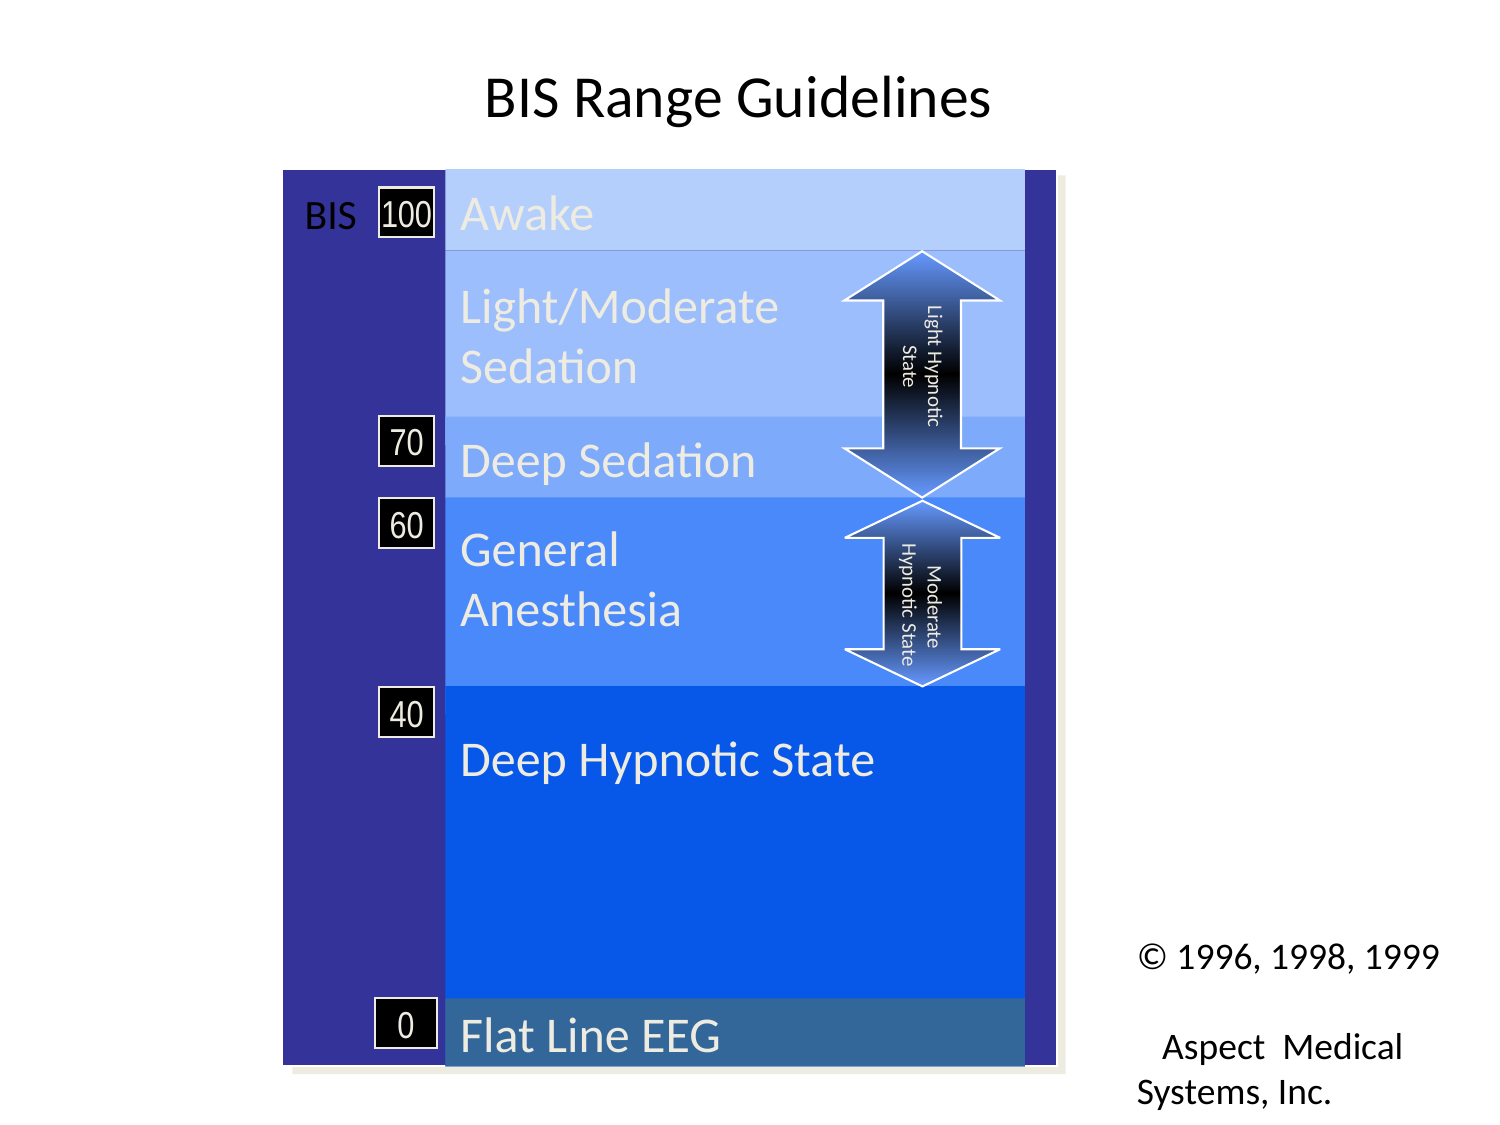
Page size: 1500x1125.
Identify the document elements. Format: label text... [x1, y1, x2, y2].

title BIS Range Guidelines [288, 50, 1189, 138]
text_box © 1996, 1998, 1999 Aspect Medical Systems, Inc. [1122, 924, 1456, 1120]
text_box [844, 250, 1001, 498]
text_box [281, 168, 1057, 1067]
text_box [1055, 175, 1066, 1075]
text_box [844, 505, 1001, 689]
